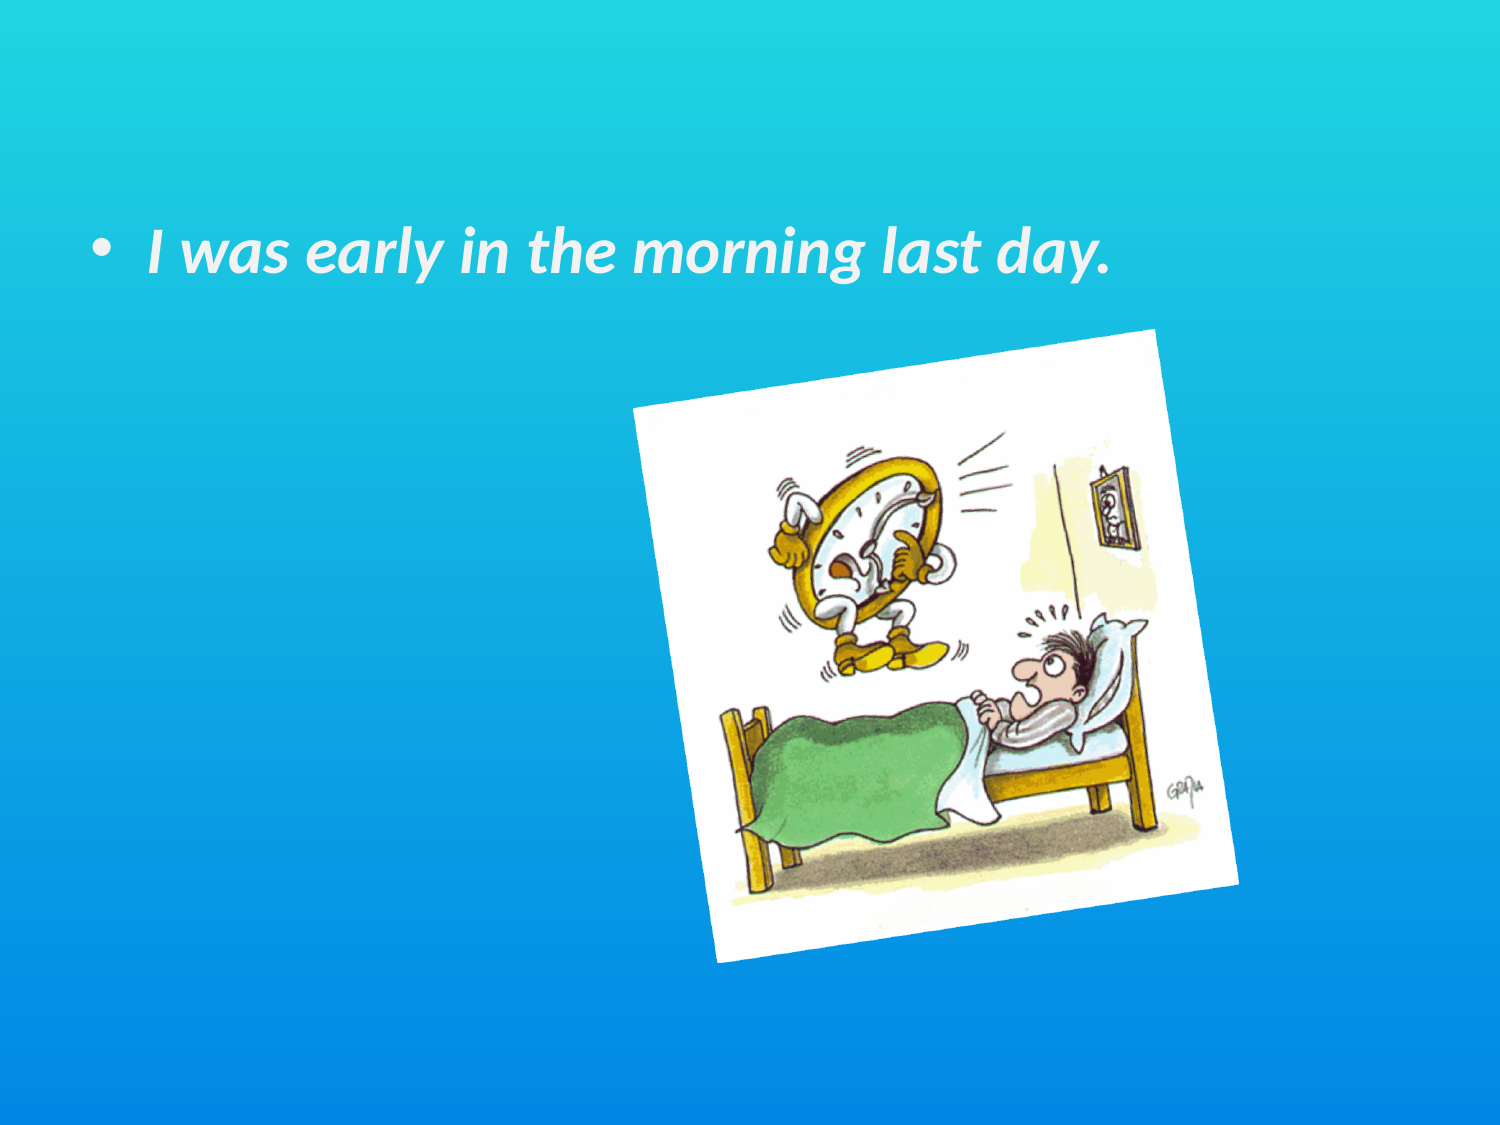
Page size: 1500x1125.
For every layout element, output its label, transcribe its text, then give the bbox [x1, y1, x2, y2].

list I was early in the morning last day. [75, 199, 1425, 1005]
picture [634, 330, 1238, 963]
